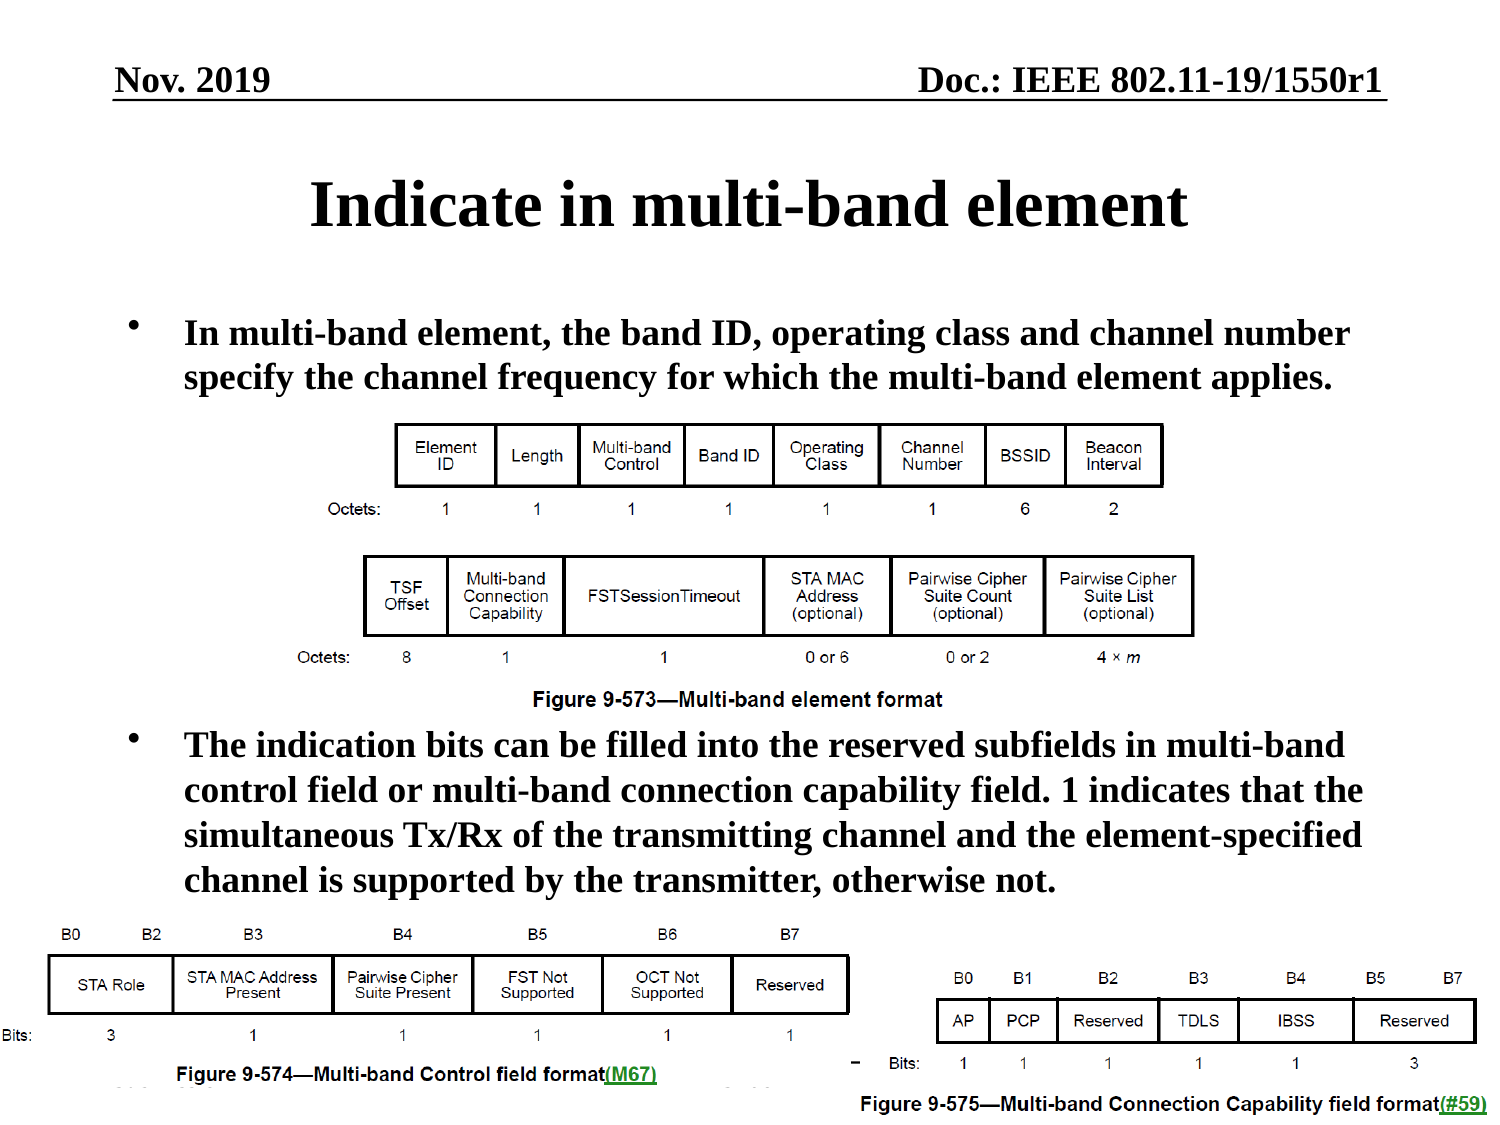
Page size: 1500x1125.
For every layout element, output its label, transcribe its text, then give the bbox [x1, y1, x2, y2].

list In multi-band element, the band ID, operating class and channel number specify the channel frequency for which the multi-band element applies. The indication bits can be filled into the reserved subfields in multi-band control field or multi-band connection capability field. 1 indicates that the simultaneous Tx/Rx of the transmitting channel and the element-specified channel is supported by the transmitter, otherwise not. [112, 299, 1388, 973]
picture [287, 412, 1199, 712]
title Indicate in multi-band element [112, 112, 1388, 288]
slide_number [114, 54, 273, 101]
picture [860, 970, 1490, 1116]
picture [0, 925, 851, 1087]
